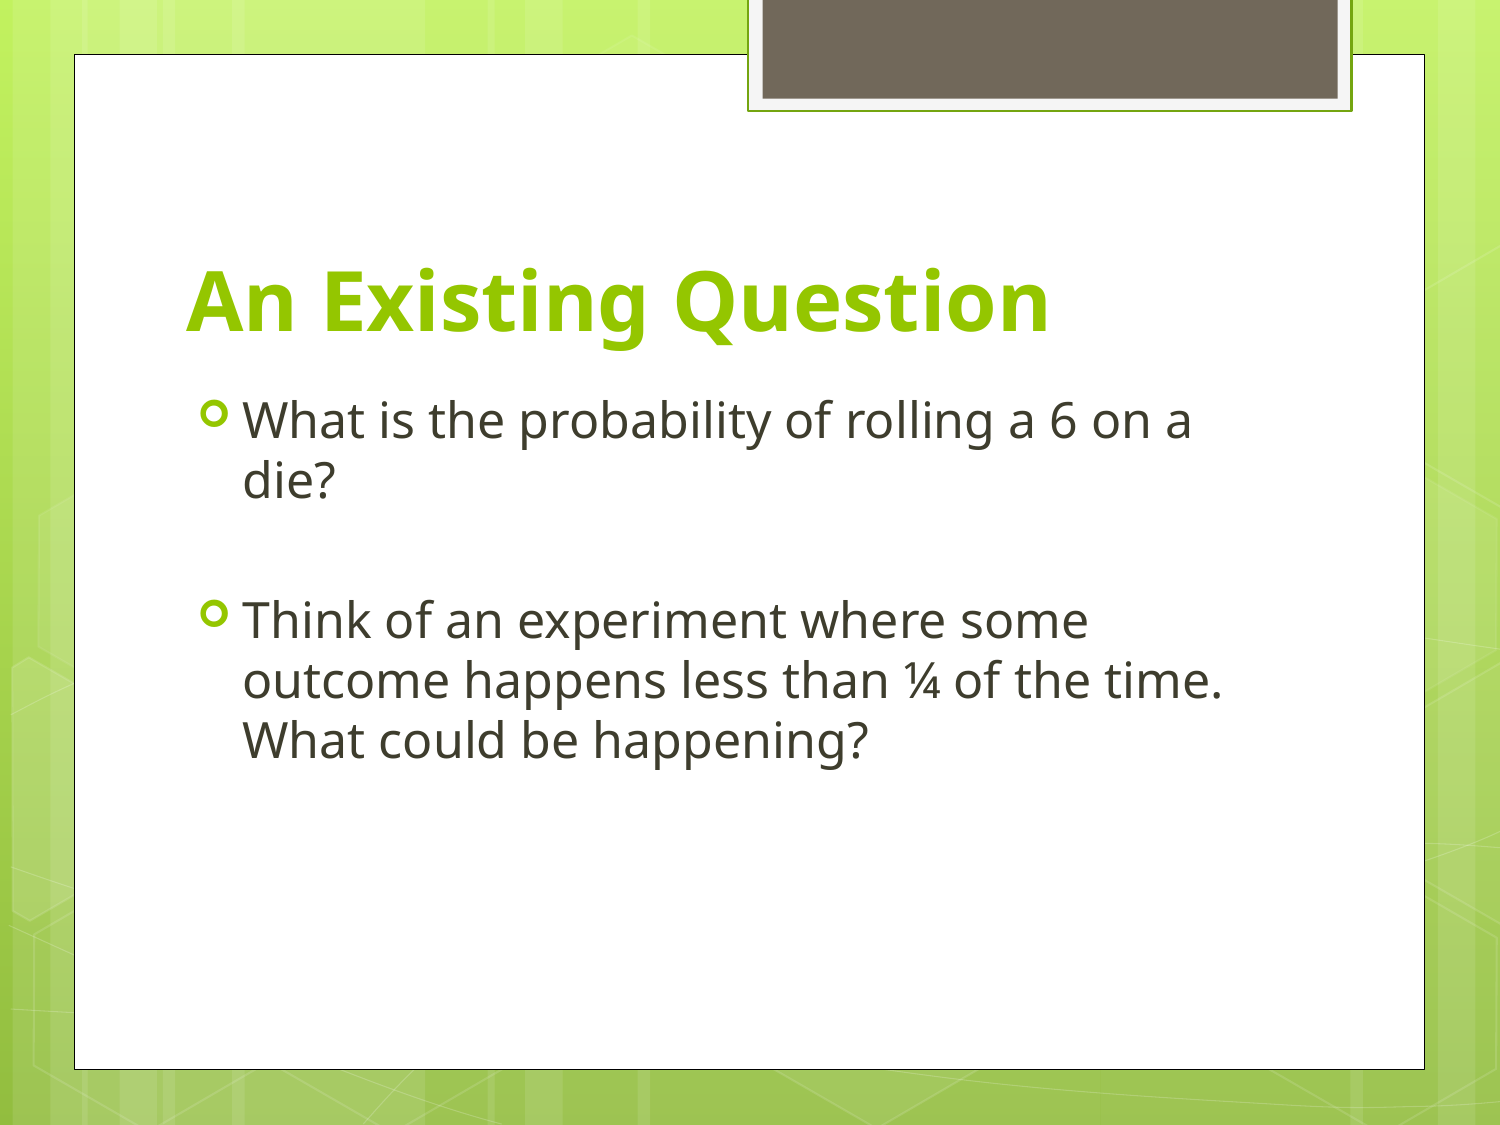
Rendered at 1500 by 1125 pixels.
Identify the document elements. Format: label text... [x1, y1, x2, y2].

list What is the probability of rolling a 6 on a die? Think of an experiment where some outcome happens less than ¼ of the time. What could be happening? [171, 381, 1283, 957]
title An Existing Question [171, 168, 1324, 357]
